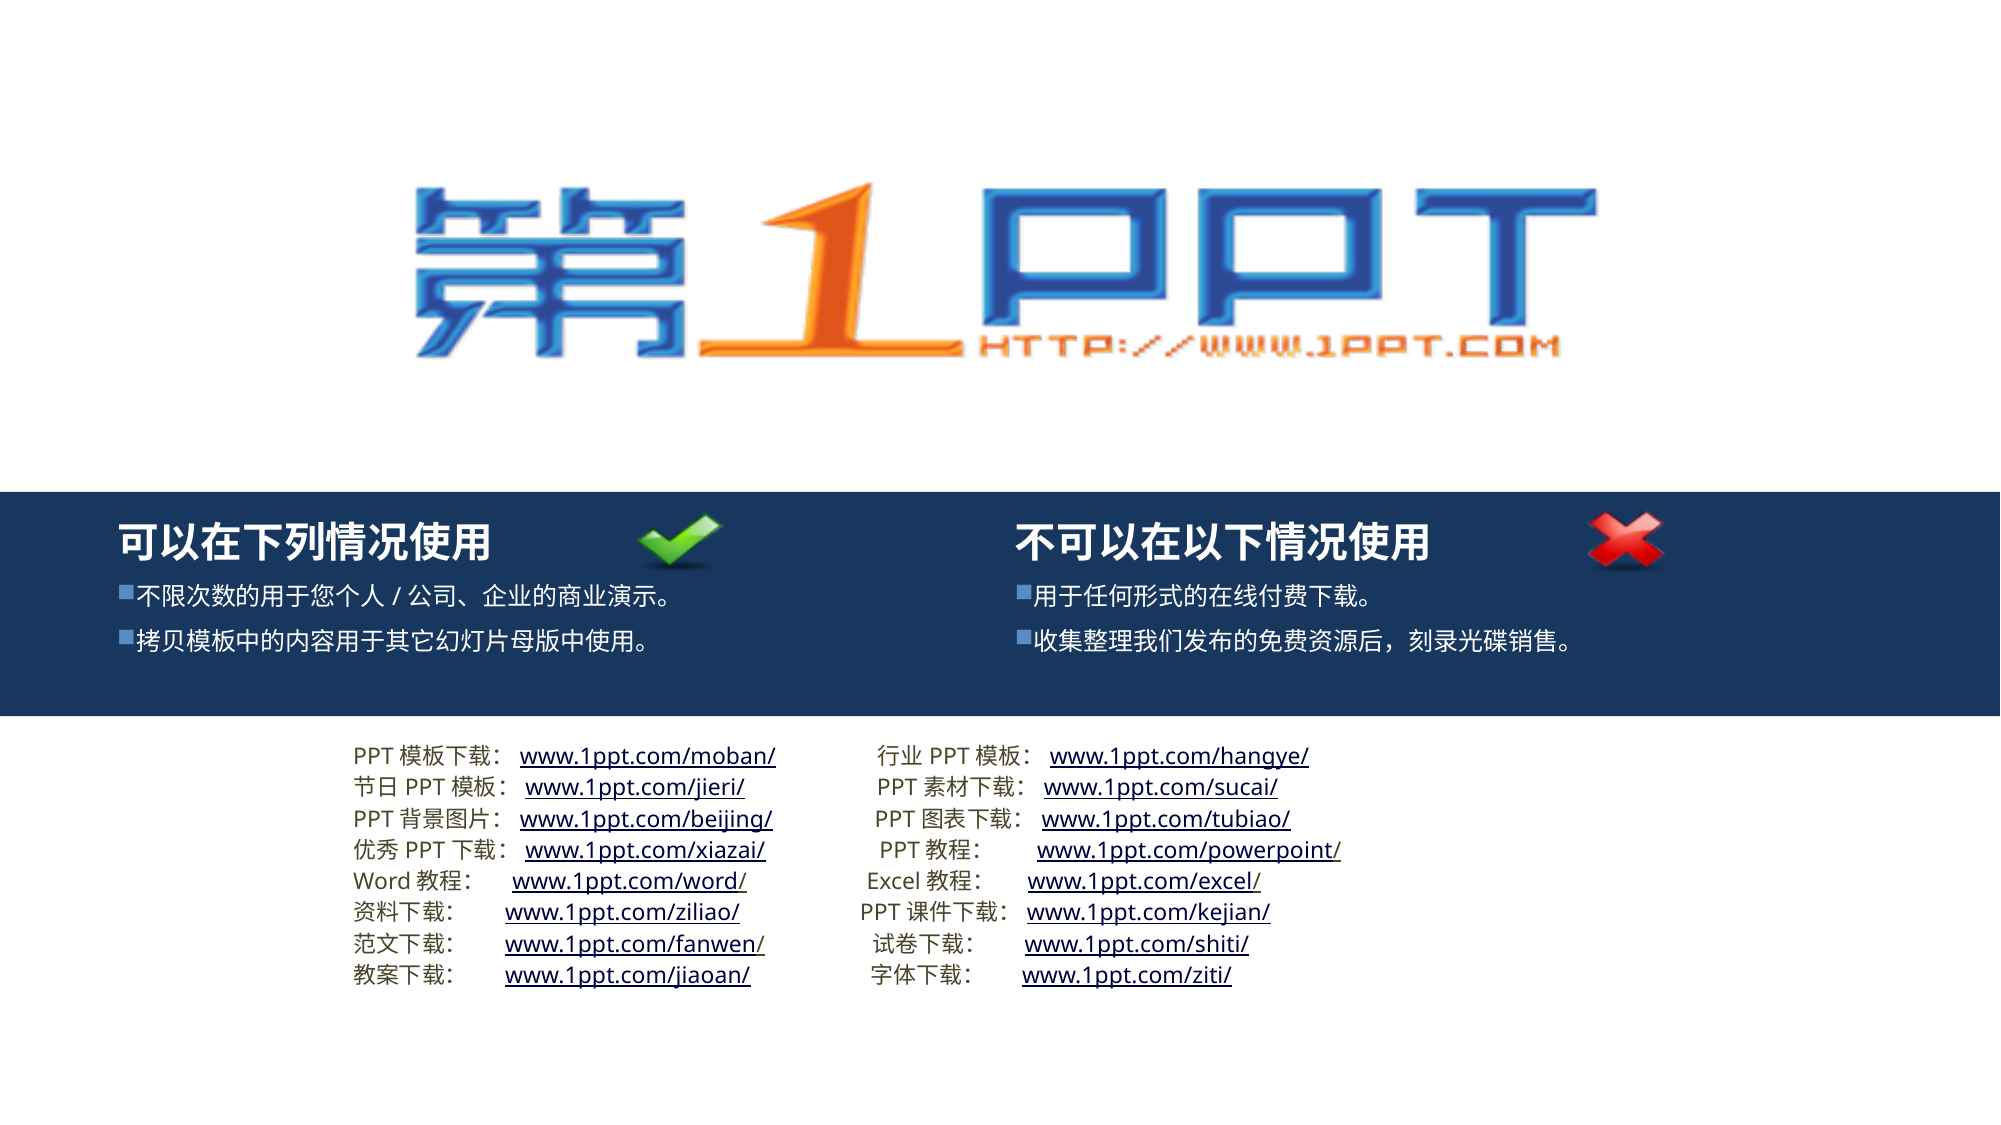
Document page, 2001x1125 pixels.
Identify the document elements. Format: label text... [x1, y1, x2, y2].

text_box [0, 491, 2000, 717]
picture [179, 51, 1867, 492]
text_box 可以在下列情况使用 不限次数的用于您个人/公司、企业的商业演示。 拷贝模板中的内容用于其它幻灯片母版中使用。 [102, 508, 1000, 774]
text_box 不可以在以下情况使用 用于任何形式的在线付费下载。 收集整理我们发布的免费资源后，刻录光碟销售。 [999, 508, 1898, 762]
picture [1581, 507, 1669, 573]
picture [637, 507, 724, 573]
text_box PPT模板下载：www.1ppt.com/moban/ 行业PPT模板：www.1ppt.com/hangye/ 节日PPT模板：www.1ppt.com/jieri/ PPT素材下载：www.1ppt.com/sucai/ PPT背景图片：www.1ppt.com/beijing/ PPT图表下载：www.1ppt.com/tubiao/ 优秀PPT下载：www.1ppt.com/xiazai/ PPT教程： www.1ppt.com/powerpoint/ Word教程： www.1ppt.com/word/ Excel教程： www.1ppt.com/excel/ 资料下载： www.1ppt.com/ziliao/ PPT课件下载：www.1ppt.com/kejian/ 范文下载： www.1ppt.com/fanwen/ 试卷下载： www.1ppt.com/shiti/ 教案下载： www.1ppt.com/jiaoan/ 字体下载： www.1ppt.com/ziti/ [336, 762, 1752, 1008]
